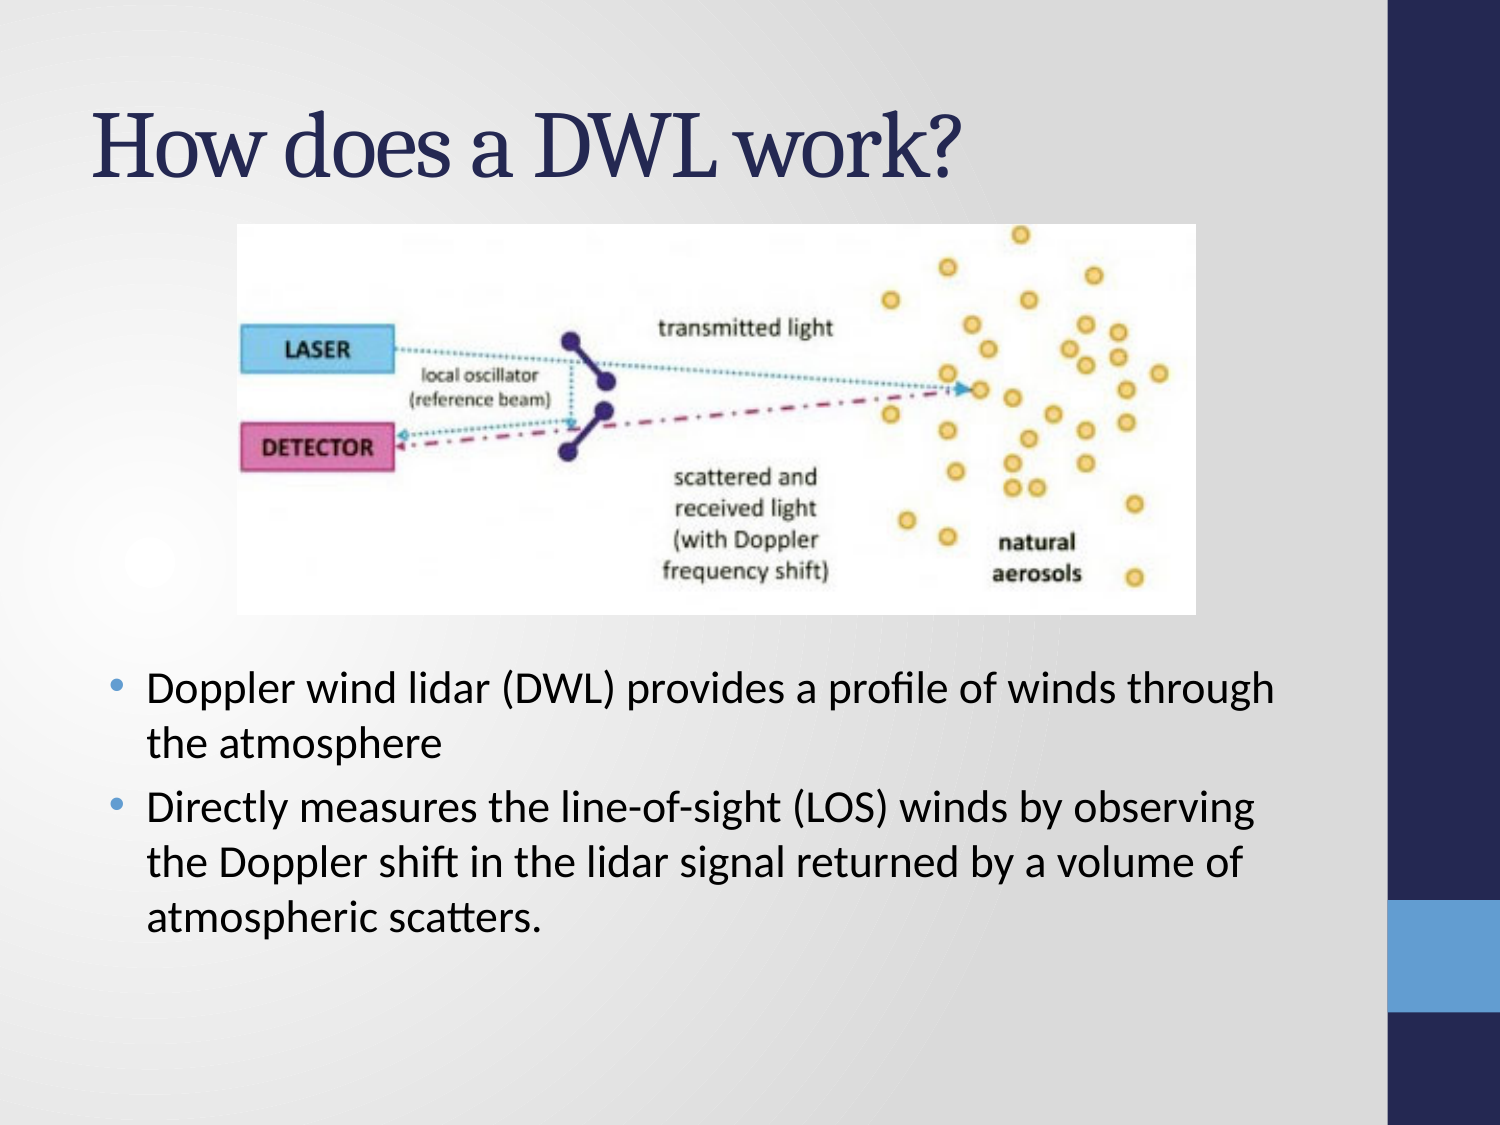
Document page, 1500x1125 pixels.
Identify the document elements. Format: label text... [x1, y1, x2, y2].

title How does a DWL work? [75, 45, 1325, 233]
picture [236, 224, 1197, 616]
list Doppler wind lidar (DWL) provides a profile of winds through the atmosphere Directly measures the line-of-sight (LOS) winds by observing the Doppler shift in the lidar signal returned by a volume of atmospheric scatters. [75, 650, 1325, 1050]
